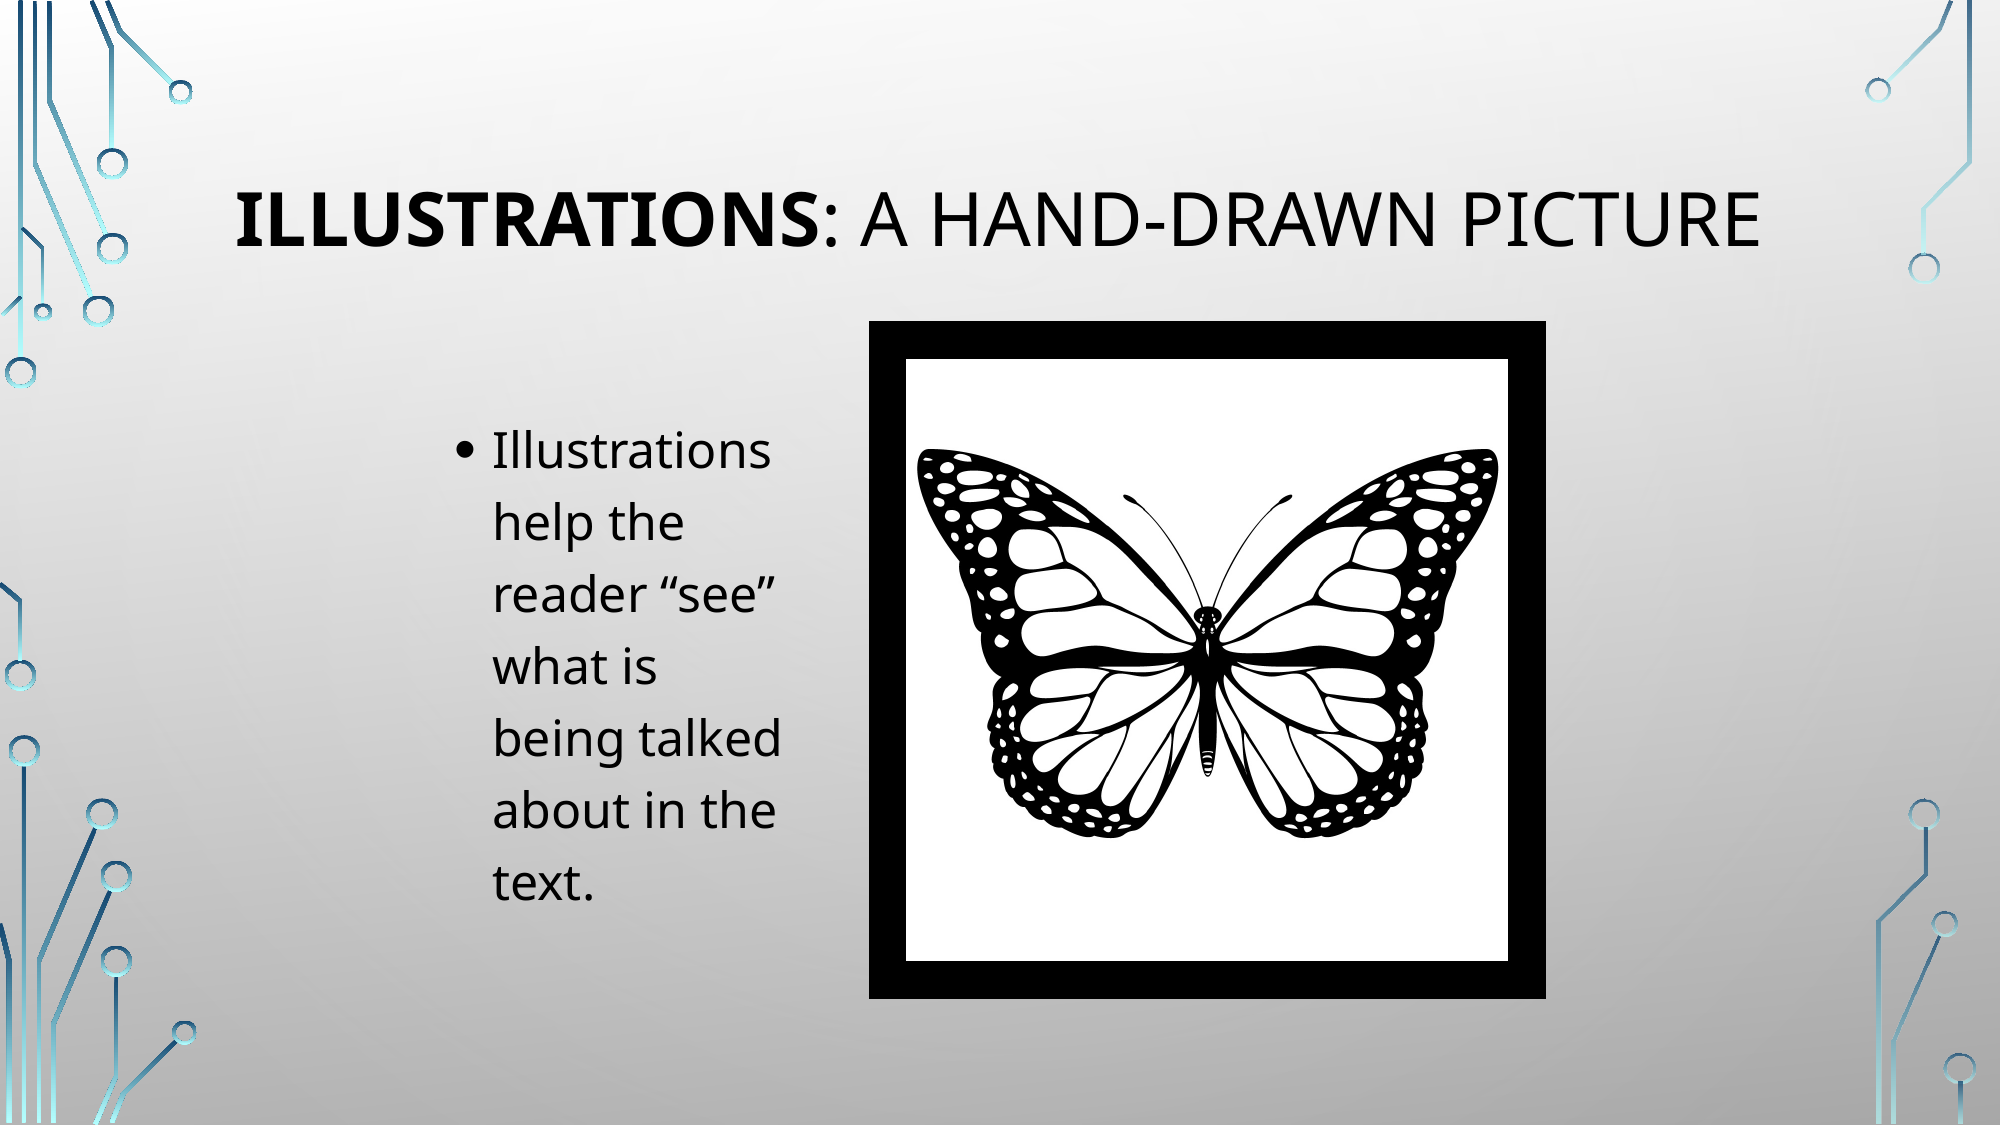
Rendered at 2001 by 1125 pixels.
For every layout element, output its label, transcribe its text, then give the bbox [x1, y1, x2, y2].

list Illustrations help the reader “see” what is being talked about in the text. [439, 398, 816, 861]
title Illustrations: a hand-drawn picture [187, 101, 1813, 344]
picture [905, 358, 1509, 962]
